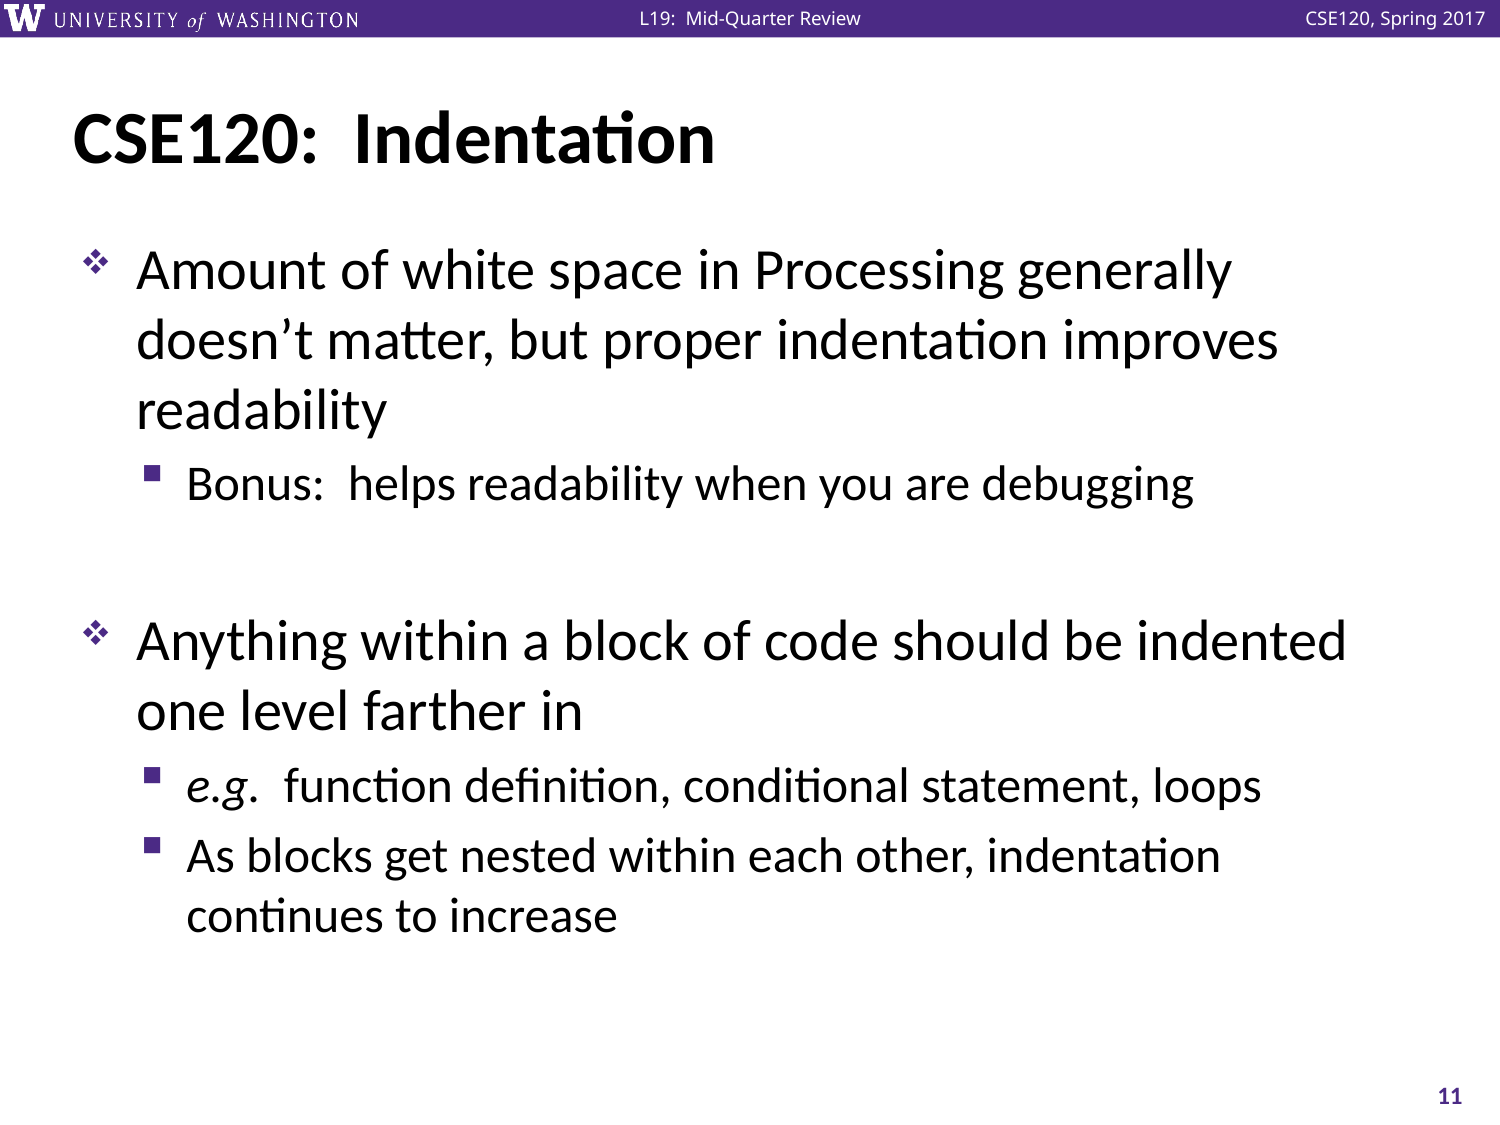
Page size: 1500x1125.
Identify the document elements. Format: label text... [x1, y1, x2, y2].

picture [4, 4, 358, 32]
list Amount of white space in Processing generally doesn’t matter, but proper indentation improves readability Bonus: helps readability when you are debugging Anything within a block of code should be indented one level farther in e.g. function definition, conditional statement, loops As blocks get nested within each other, indentation continues to increase [64, 223, 1438, 1040]
slide_number 11 [1400, 1065, 1500, 1125]
title CSE120: Indentation [58, 71, 1438, 197]
